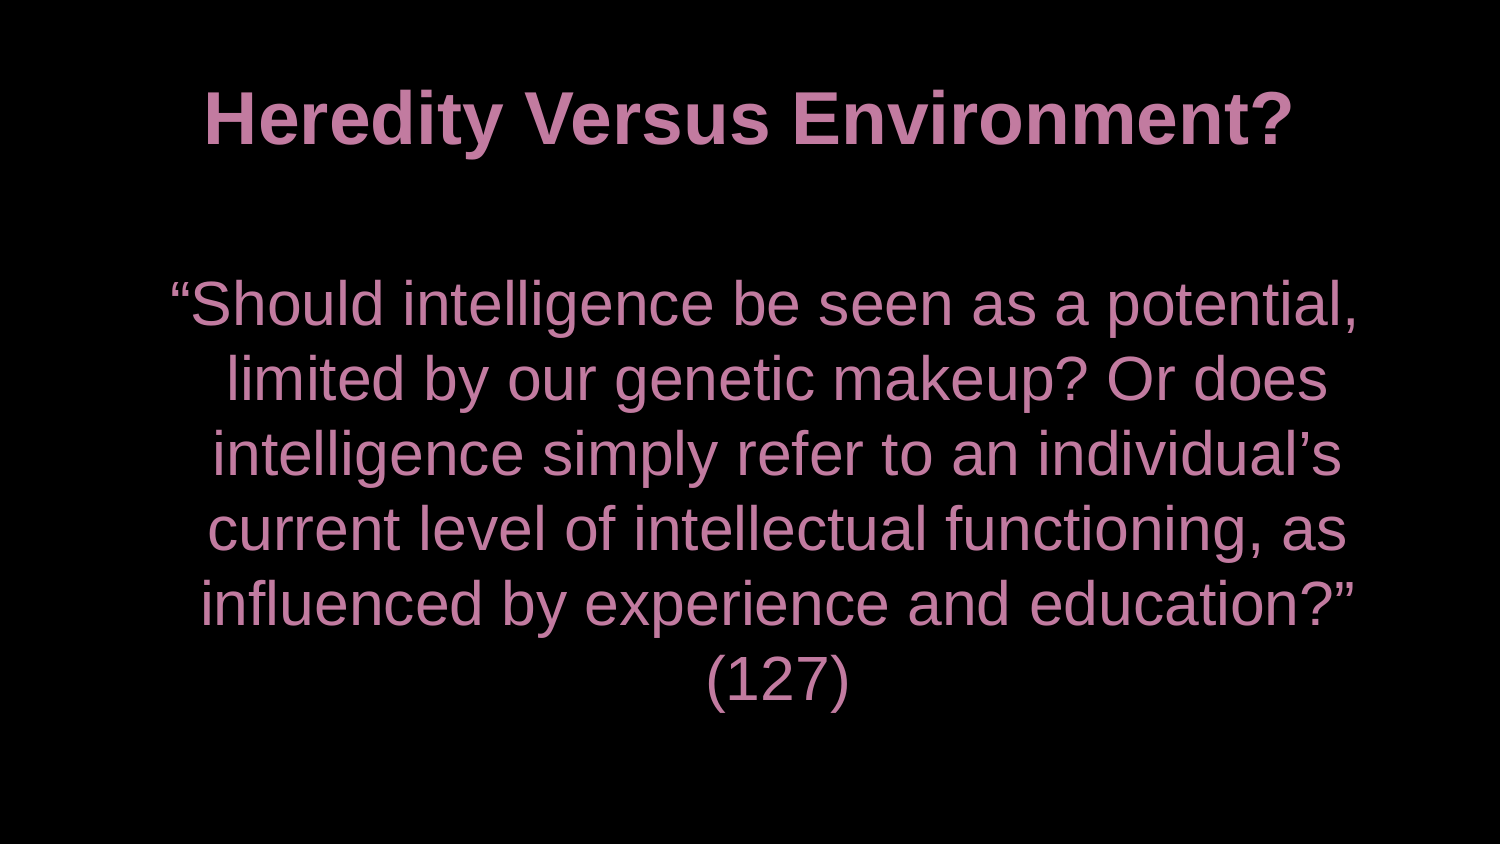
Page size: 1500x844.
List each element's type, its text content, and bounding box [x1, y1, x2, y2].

title Heredity Versus Environment? [75, 33, 1425, 175]
list “Should intelligence be seen as a potential, limited by our genetic makeup? Or does intelligence simply refer to an individual’s current level of intellectual functioning, as influenced by experience and education?” (127) [75, 248, 1425, 796]
